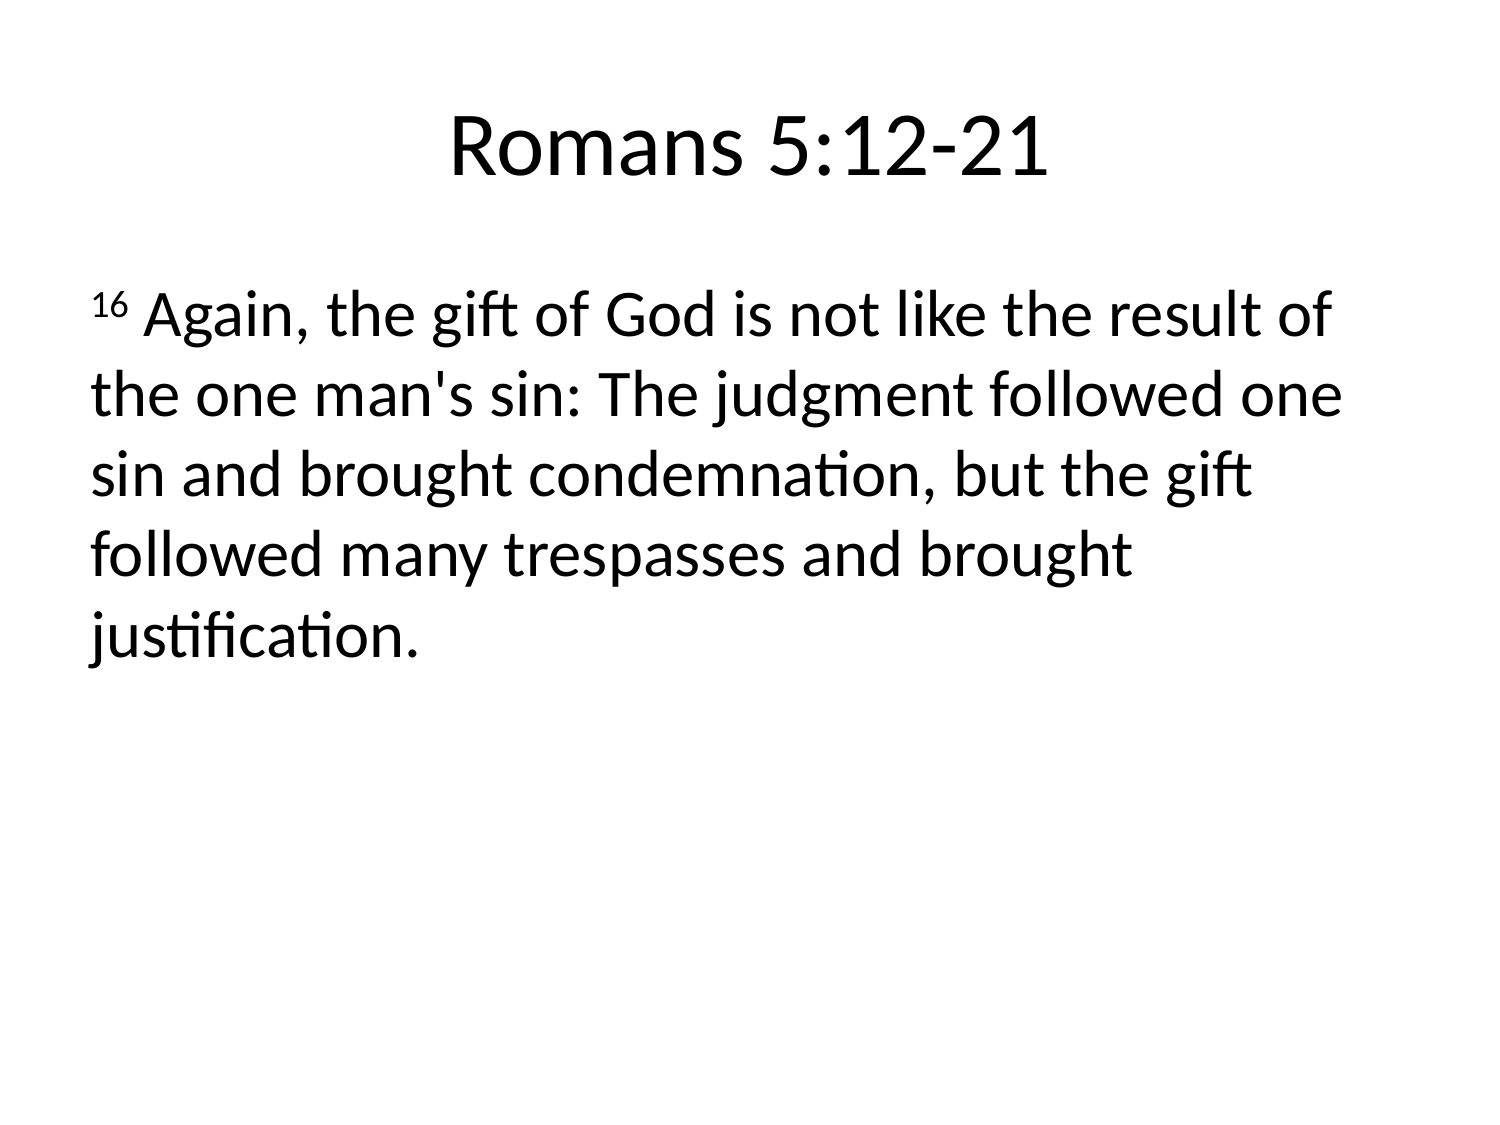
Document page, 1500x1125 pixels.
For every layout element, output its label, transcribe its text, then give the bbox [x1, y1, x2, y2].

list 16 Again, the gift of God is not like the result of the one man's sin: The judgment followed one sin and brought condemnation, but the gift followed many trespasses and brought justification. [75, 262, 1425, 1005]
title Romans 5:12-21 [75, 45, 1425, 233]
